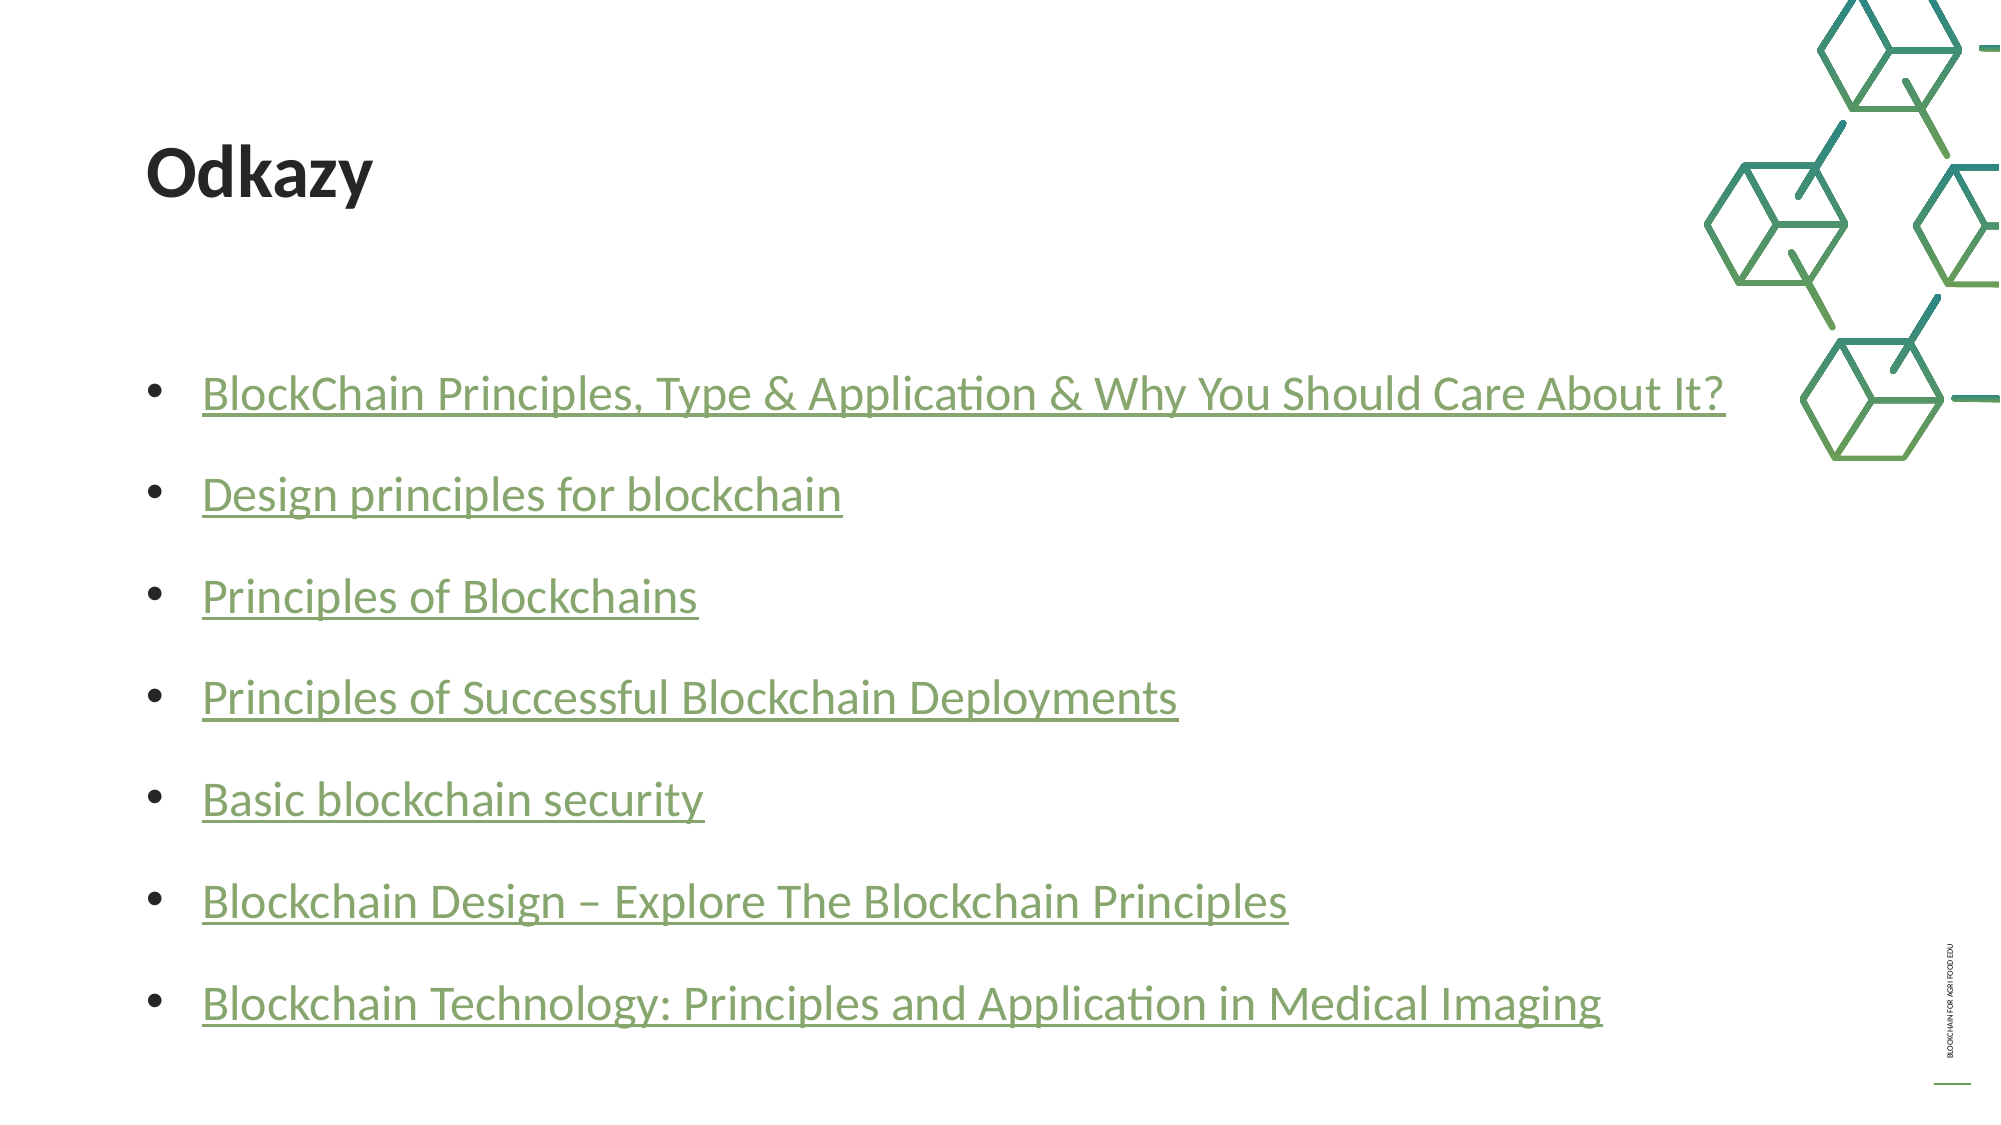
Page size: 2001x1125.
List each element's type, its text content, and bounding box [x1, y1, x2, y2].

list Odkazy [130, 124, 1698, 337]
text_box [1703, 0, 2000, 462]
list BlockChain Principles, Type & Application & Why You Should Care About It? Design principles for blockchain Principles of Blockchains Principles of Successful Blockchain Deployments Basic blockchain security Blockchain Design – Explore The Blockchain Principles Blockchain Technology: Principles and Application in Medical Imaging [130, 348, 1869, 1035]
